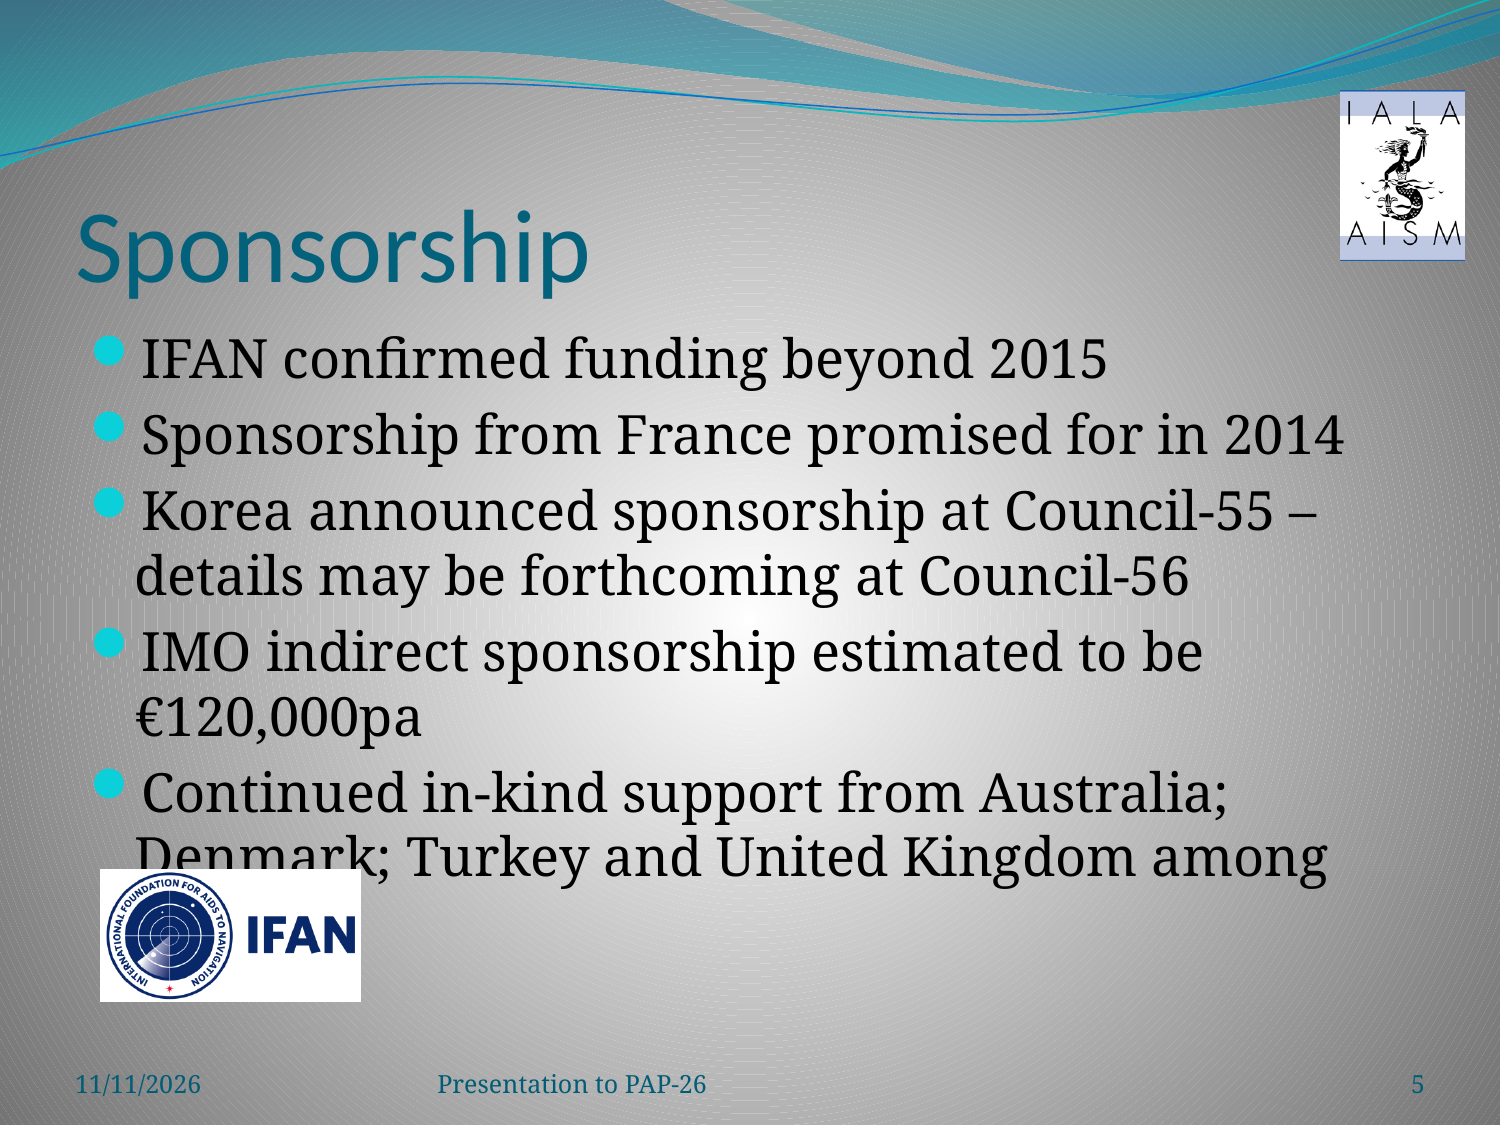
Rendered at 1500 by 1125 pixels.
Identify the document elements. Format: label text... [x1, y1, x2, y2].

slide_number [75, 1042, 425, 1103]
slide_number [93, 870, 369, 1014]
footer Presentation to PAP-26 [437, 1042, 988, 1103]
slide_number 5 [1299, 1042, 1425, 1103]
picture [100, 869, 362, 1002]
picture [1340, 90, 1465, 261]
title Sponsorship [75, 115, 1425, 303]
list IFAN confirmed funding beyond 2015 Sponsorship from France promised for in 2014 Korea announced sponsorship at Council-55 – details may be forthcoming at Council-56 IMO indirect sponsorship estimated to be €120,000pa Continued in-kind support from Australia; Denmark; Turkey and United Kingdom among others [75, 317, 1425, 1038]
